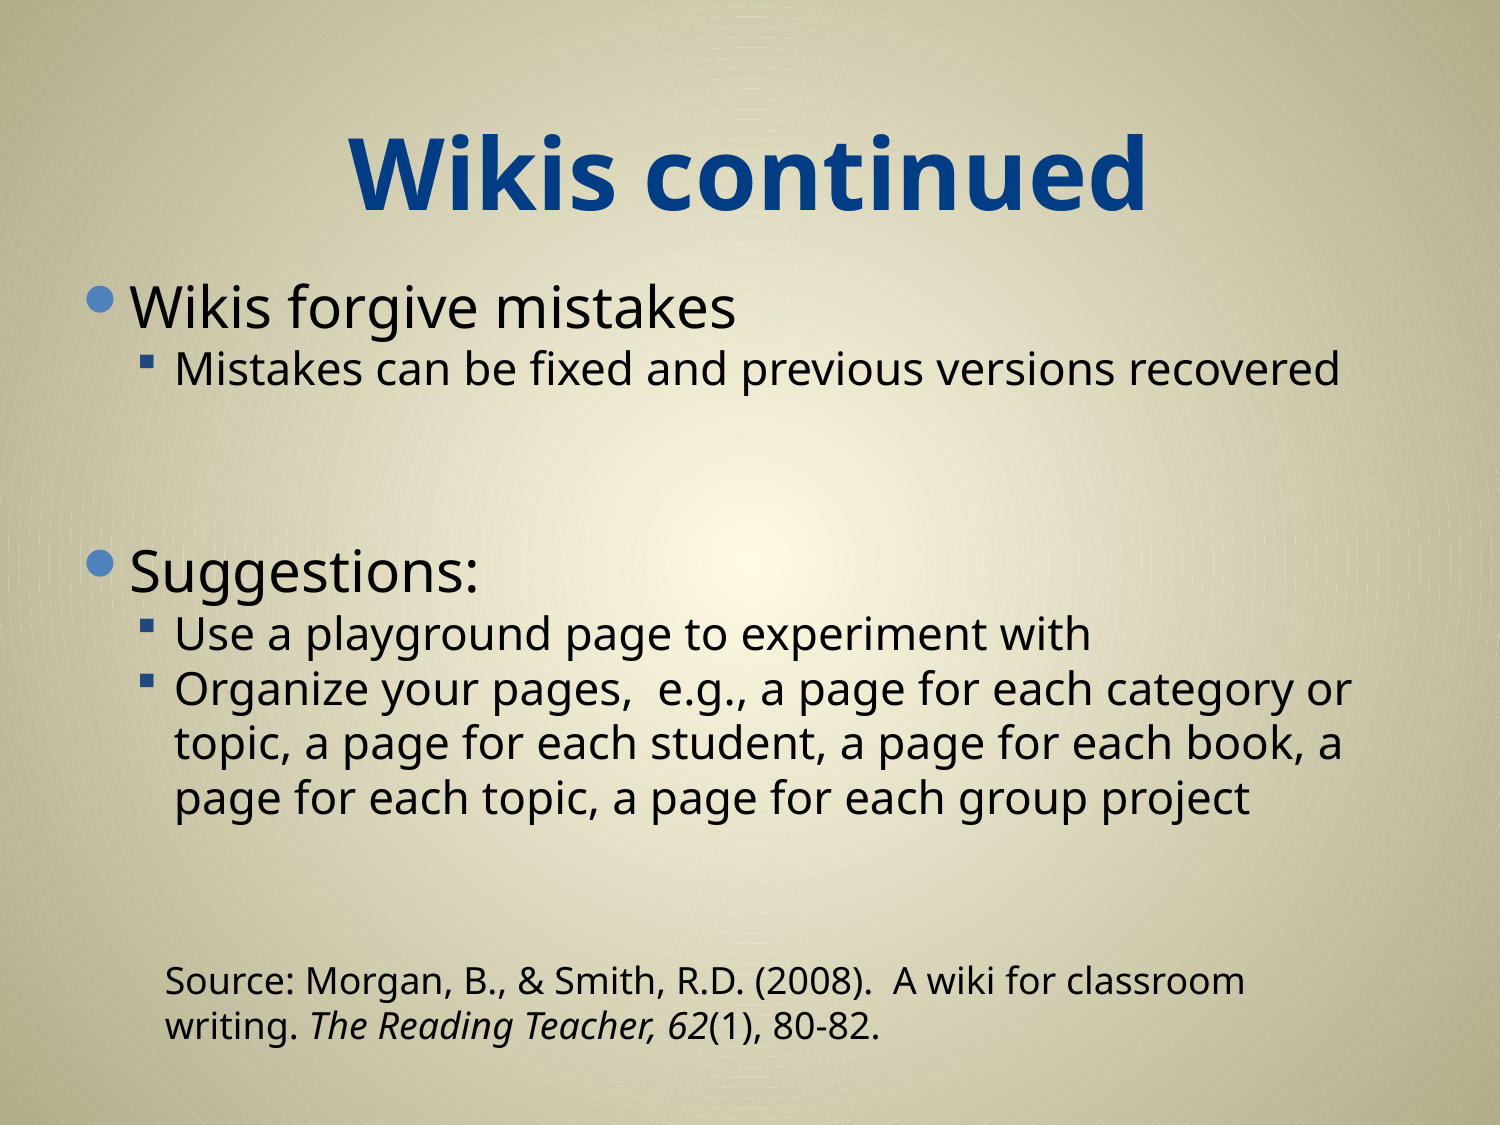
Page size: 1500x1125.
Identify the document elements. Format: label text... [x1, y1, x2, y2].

title Wikis continued [75, 50, 1425, 238]
text_box Source: Morgan, B., & Smith, R.D. (2008). A wiki for classroom writing. The Reading Teacher, 62(1), 80-82. [150, 949, 1388, 1100]
list Wikis forgive mistakes Mistakes can be fixed and previous versions recovered Suggestions: Use a playground page to experiment with Organize your pages, e.g., a page for each category or topic, a page for each student, a page for each book, a page for each topic, a page for each group project [75, 262, 1425, 1050]
